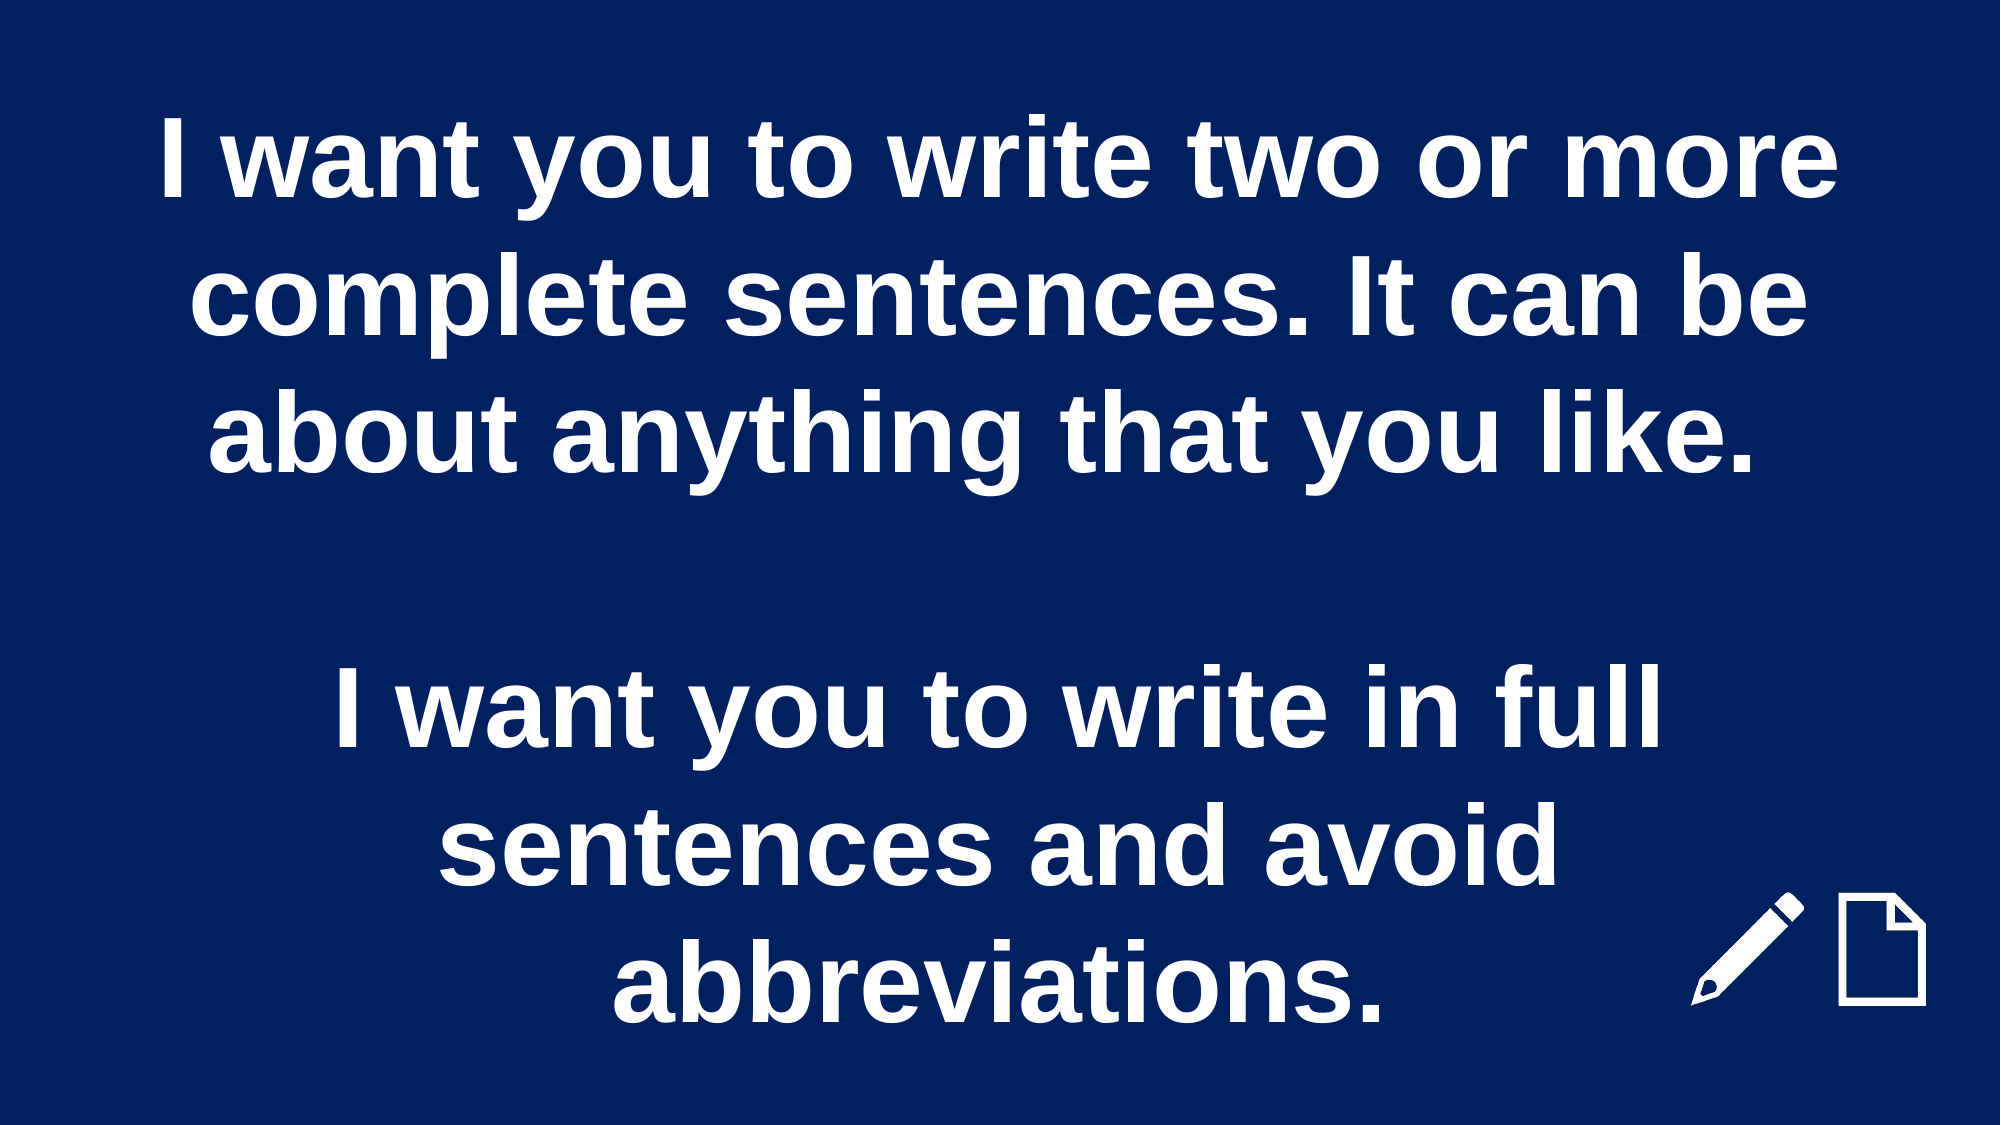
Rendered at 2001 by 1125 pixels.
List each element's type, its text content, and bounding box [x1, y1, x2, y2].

picture [1679, 881, 1950, 1017]
text_box I want you to write two or more complete sentences. It can be about anything that you like. I want you to write in full sentences and avoid abbreviations. [58, 76, 1942, 1125]
